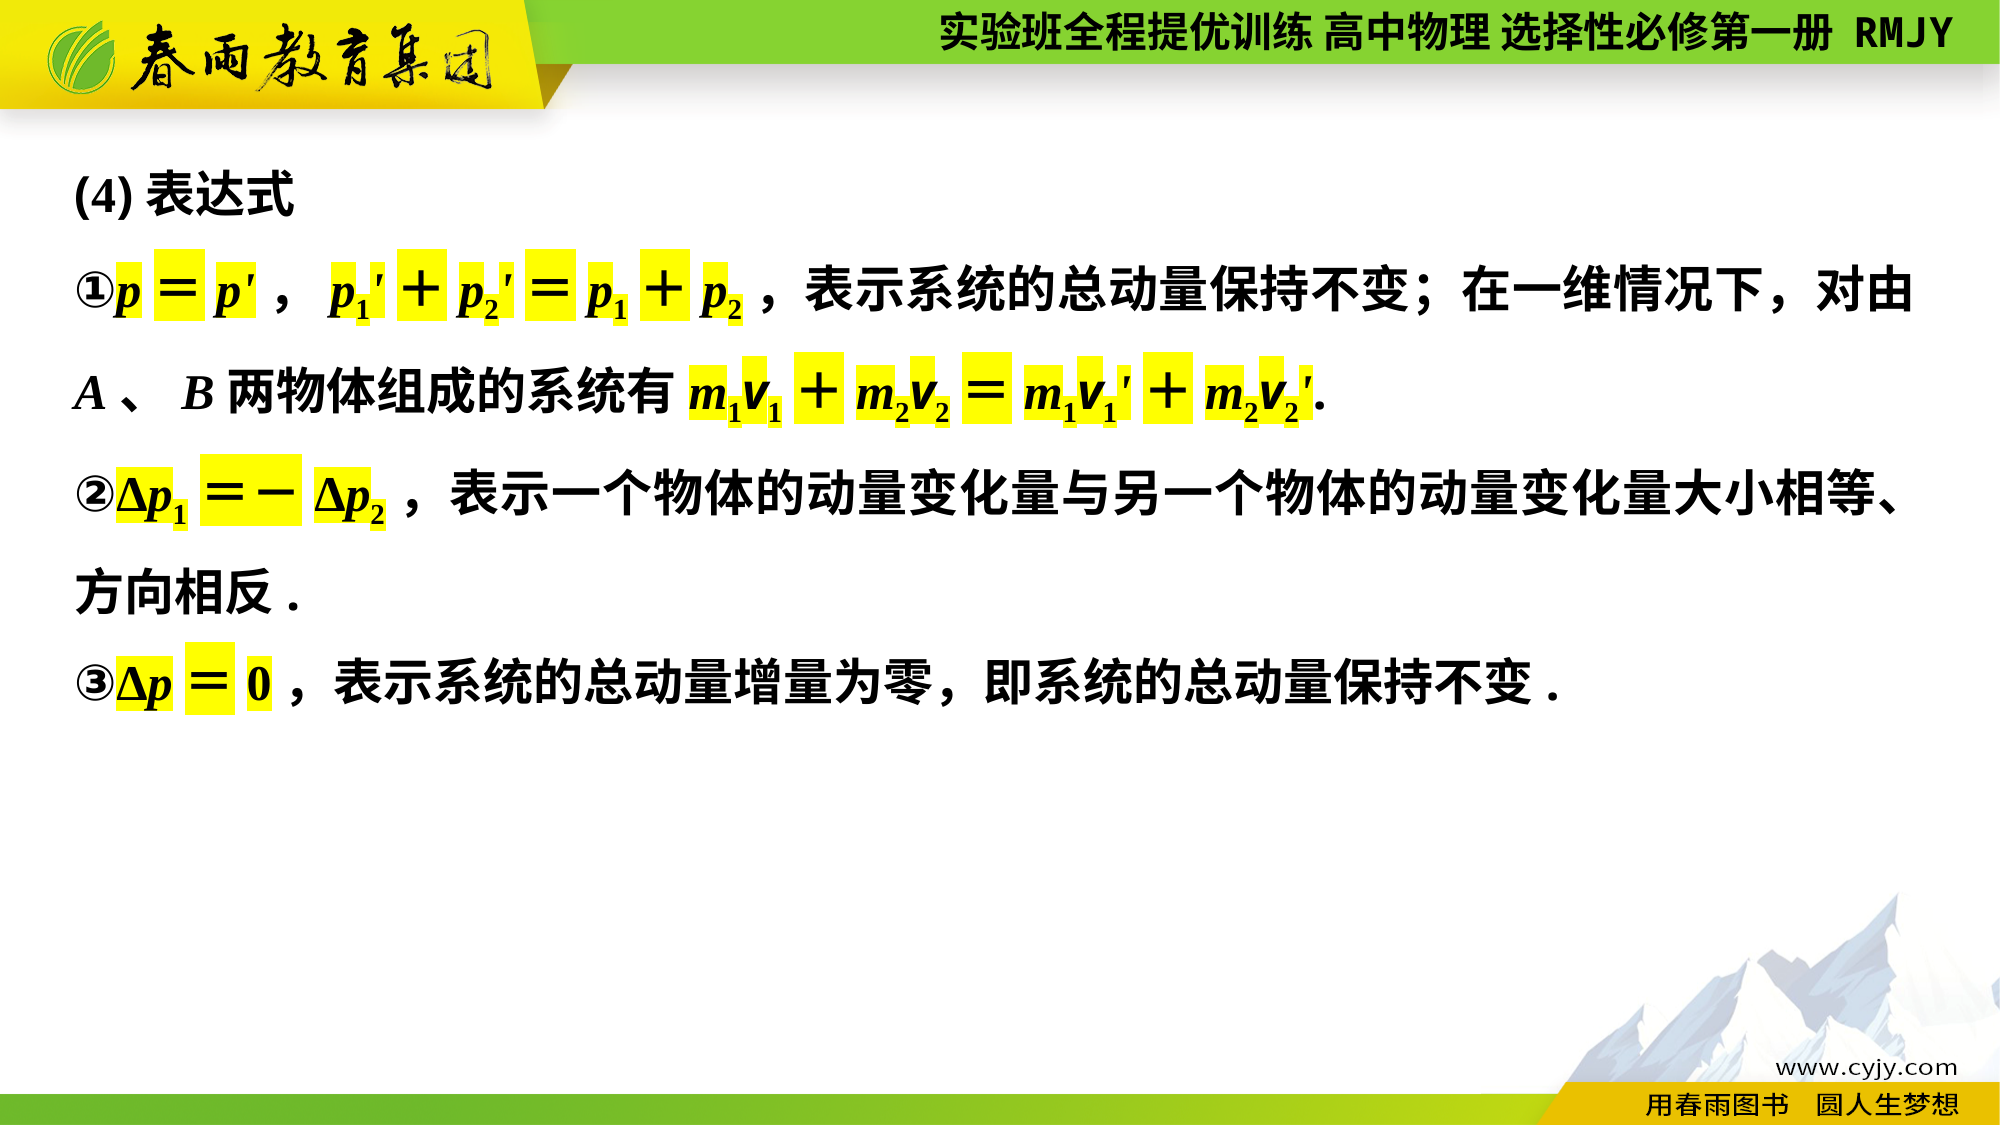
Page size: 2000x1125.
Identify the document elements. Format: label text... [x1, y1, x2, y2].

list (4)表达式 ①p＝p'，p1'＋p2'＝p1＋p2，表示系统的总动量保持不变；在一维情况下，对由A、B两物体组成的系统有m1v1＋m2v2＝m1v1'＋m2v2'. ②Δp1＝－Δp2，表示一个物体的动量变化量与另一个物体的动量变化量大小相等、方向相反. ③Δp＝0，表示系统的总动量增量为零，即系统的总动量保持不变. [59, 125, 1944, 686]
picture [0, 0, 2000, 1125]
